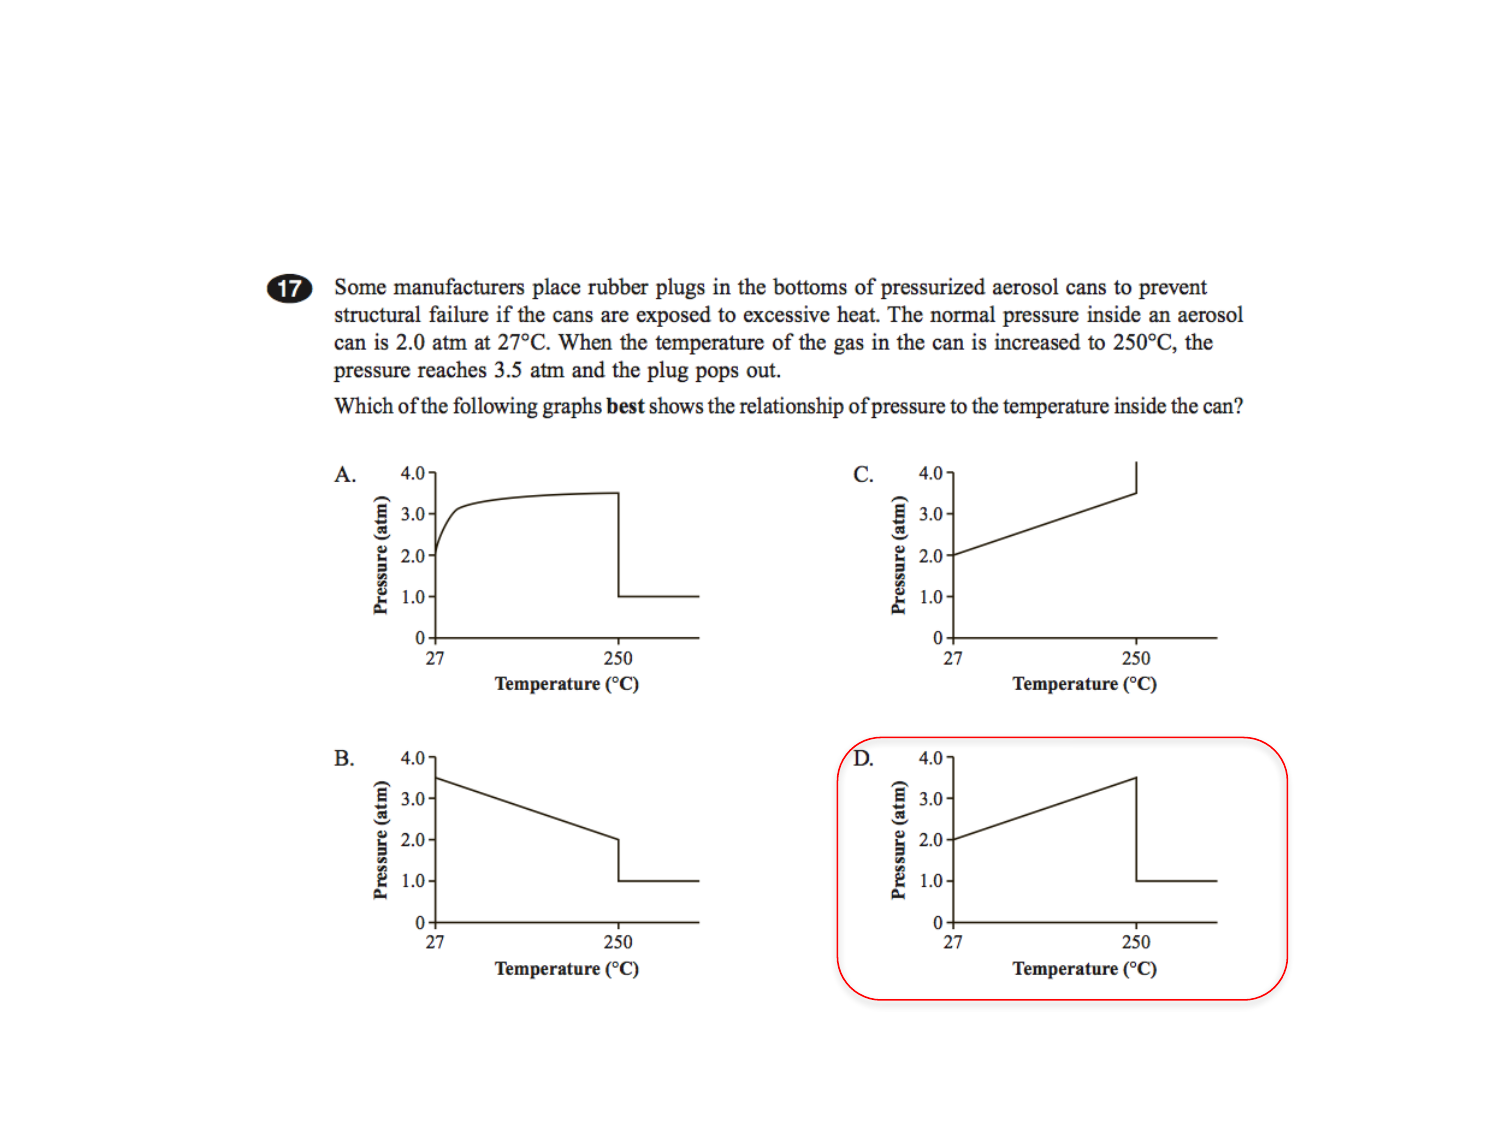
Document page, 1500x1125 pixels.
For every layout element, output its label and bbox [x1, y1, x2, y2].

list [74, 262, 1426, 1006]
